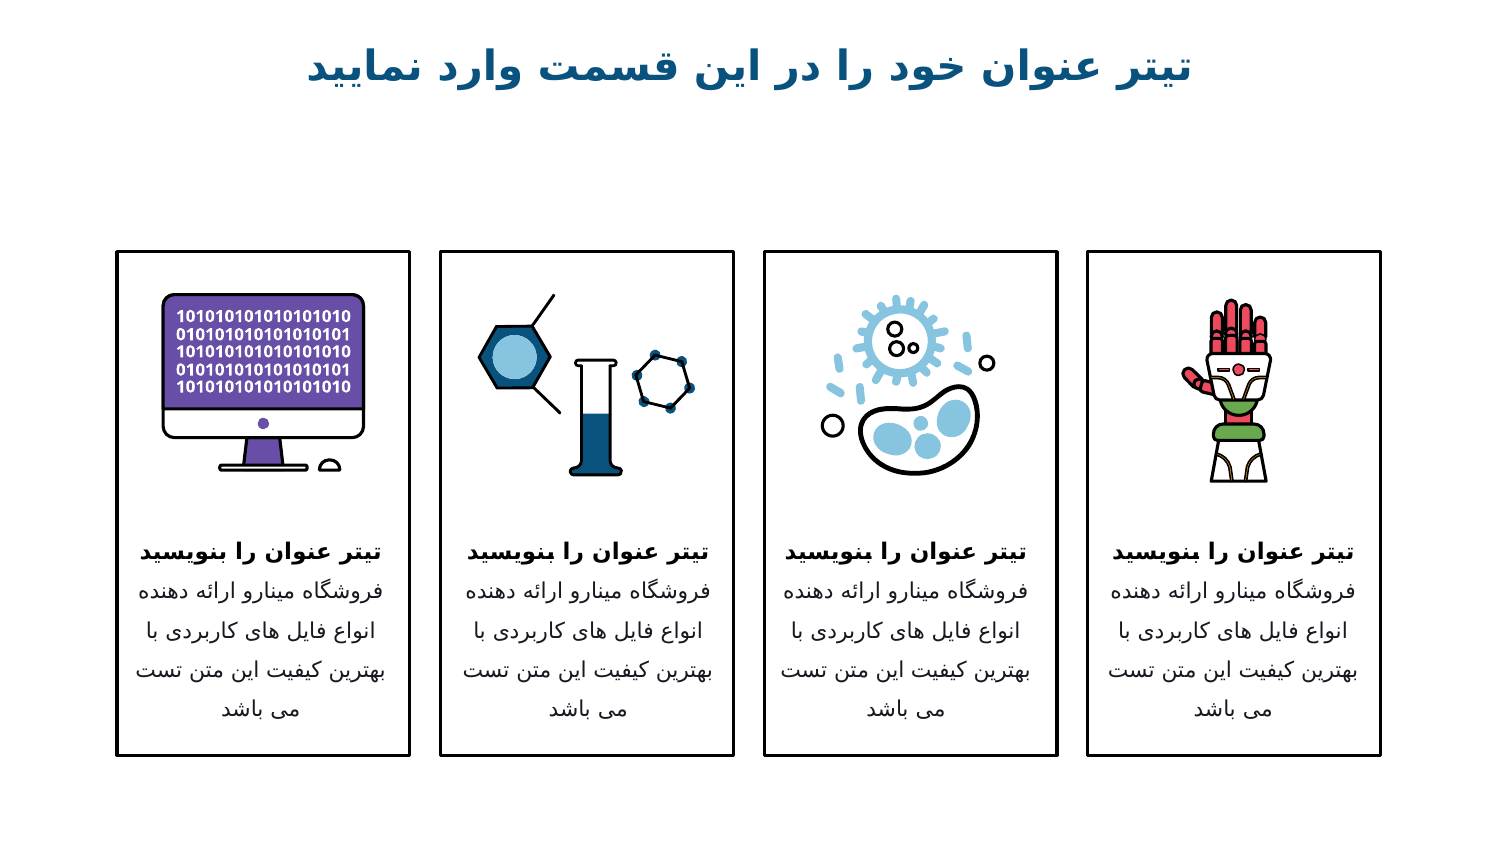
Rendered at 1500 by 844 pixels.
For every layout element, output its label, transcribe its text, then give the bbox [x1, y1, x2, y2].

text_box [440, 251, 734, 756]
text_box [478, 294, 696, 476]
text_box تیتر عنوان را بنویسید فروشگاه مینارو ارائه دهنده انواع فایل های کاربردی با بهترین کیفیت این متن تست می باشد [442, 515, 734, 729]
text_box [822, 294, 995, 476]
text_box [1182, 299, 1272, 482]
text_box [162, 294, 364, 471]
text_box تیتر عنوان خود را در این قسمت وارد نمایید [0, 6, 1500, 96]
text_box تیتر عنوان را بنویسید فروشگاه مینارو ارائه دهنده انواع فایل های کاربردی با بهترین کیفیت این متن تست می باشد [115, 515, 407, 729]
text_box [116, 251, 410, 756]
text_box [764, 251, 1058, 756]
text_box تیتر عنوان را بنویسید فروشگاه مینارو ارائه دهنده انواع فایل های کاربردی با بهترین کیفیت این متن تست می باشد [1087, 515, 1379, 729]
text_box تیتر عنوان را بنویسید فروشگاه مینارو ارائه دهنده انواع فایل های کاربردی با بهترین کیفیت این متن تست می باشد [760, 515, 1052, 729]
text_box [1087, 251, 1381, 756]
